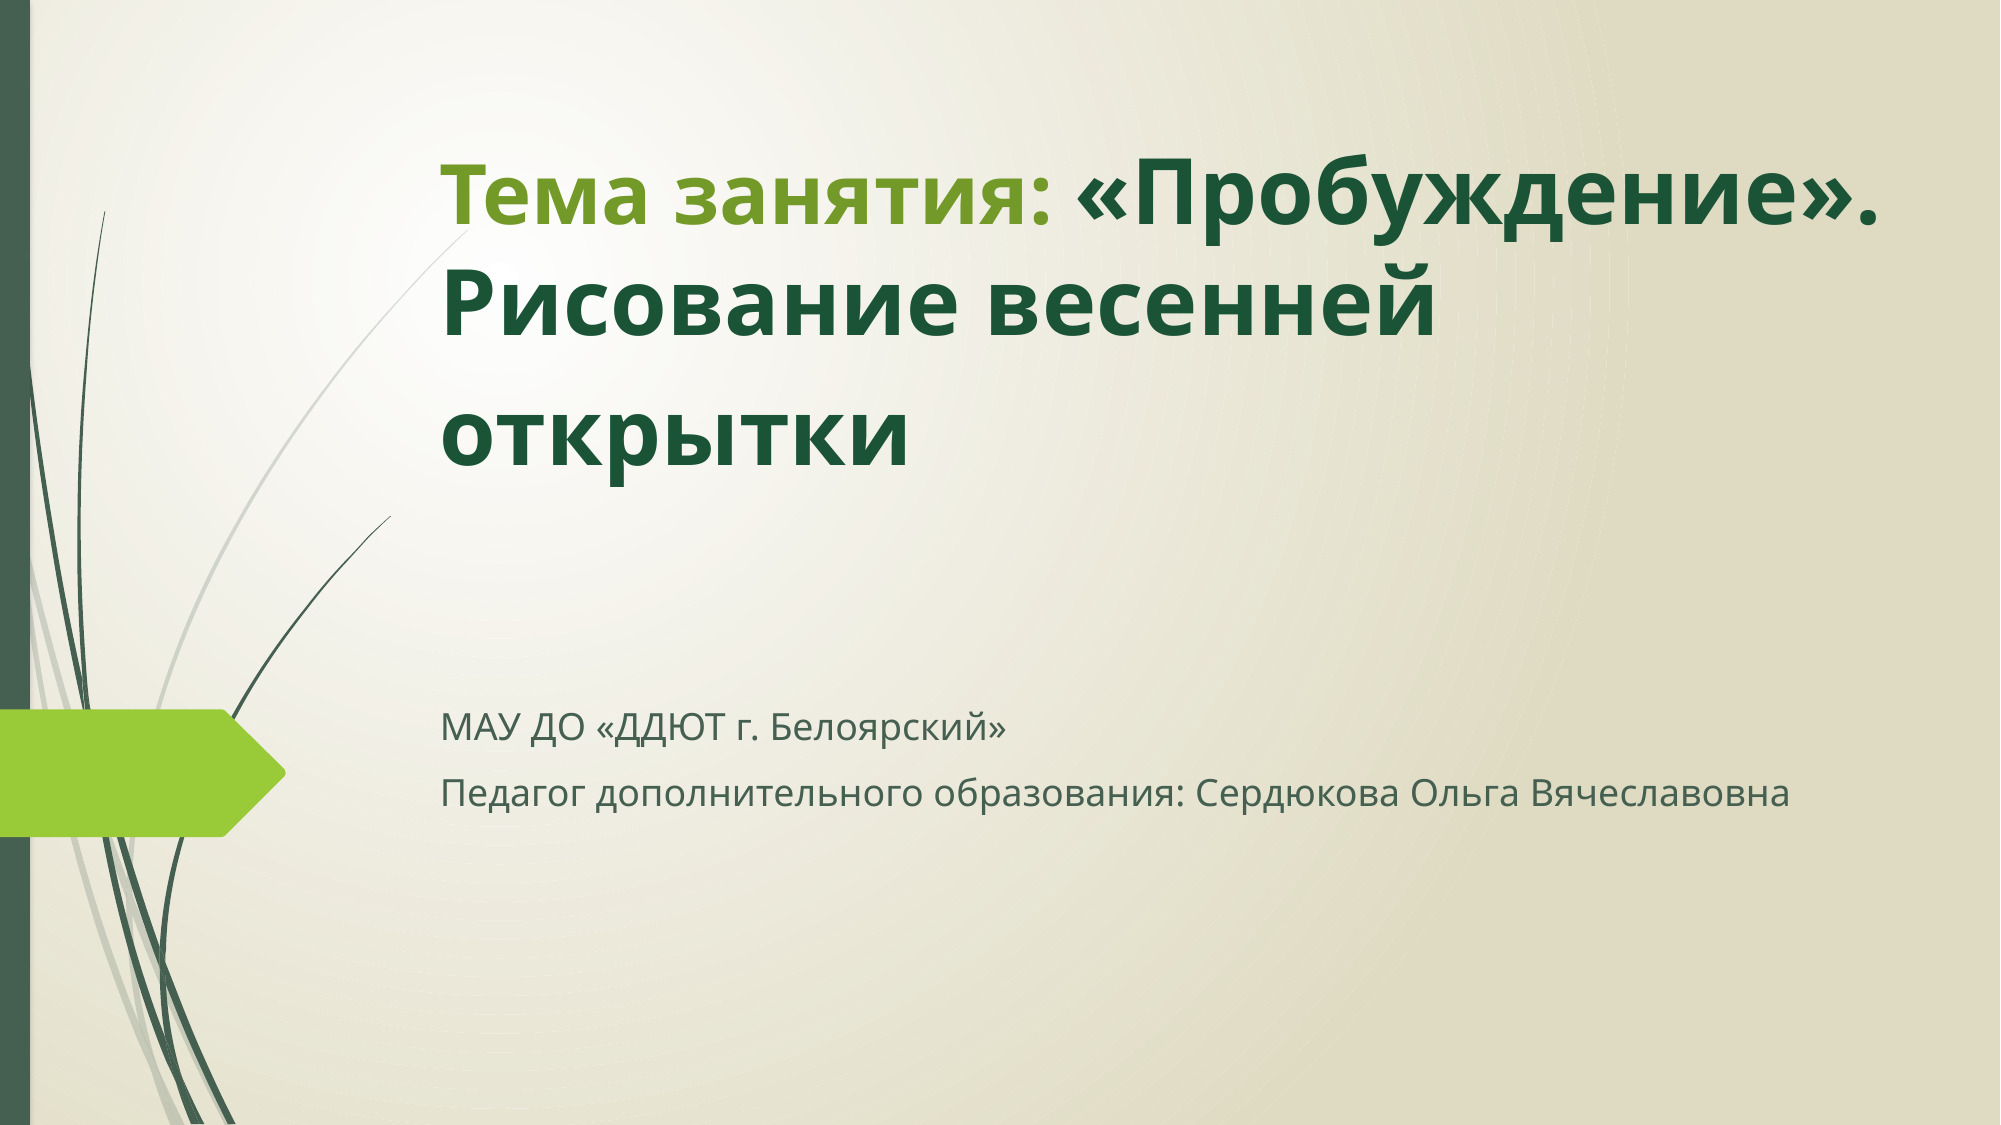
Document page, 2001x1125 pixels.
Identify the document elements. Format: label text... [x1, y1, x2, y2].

subtitle МАУ ДО «ДДЮТ г. Белоярский» Педагог дополнительного образования: Сердюкова Ольга Вячеславовна [424, 695, 1888, 881]
title Тема занятия: «Пробуждение». Рисование весенней открытки [424, 124, 1920, 496]
